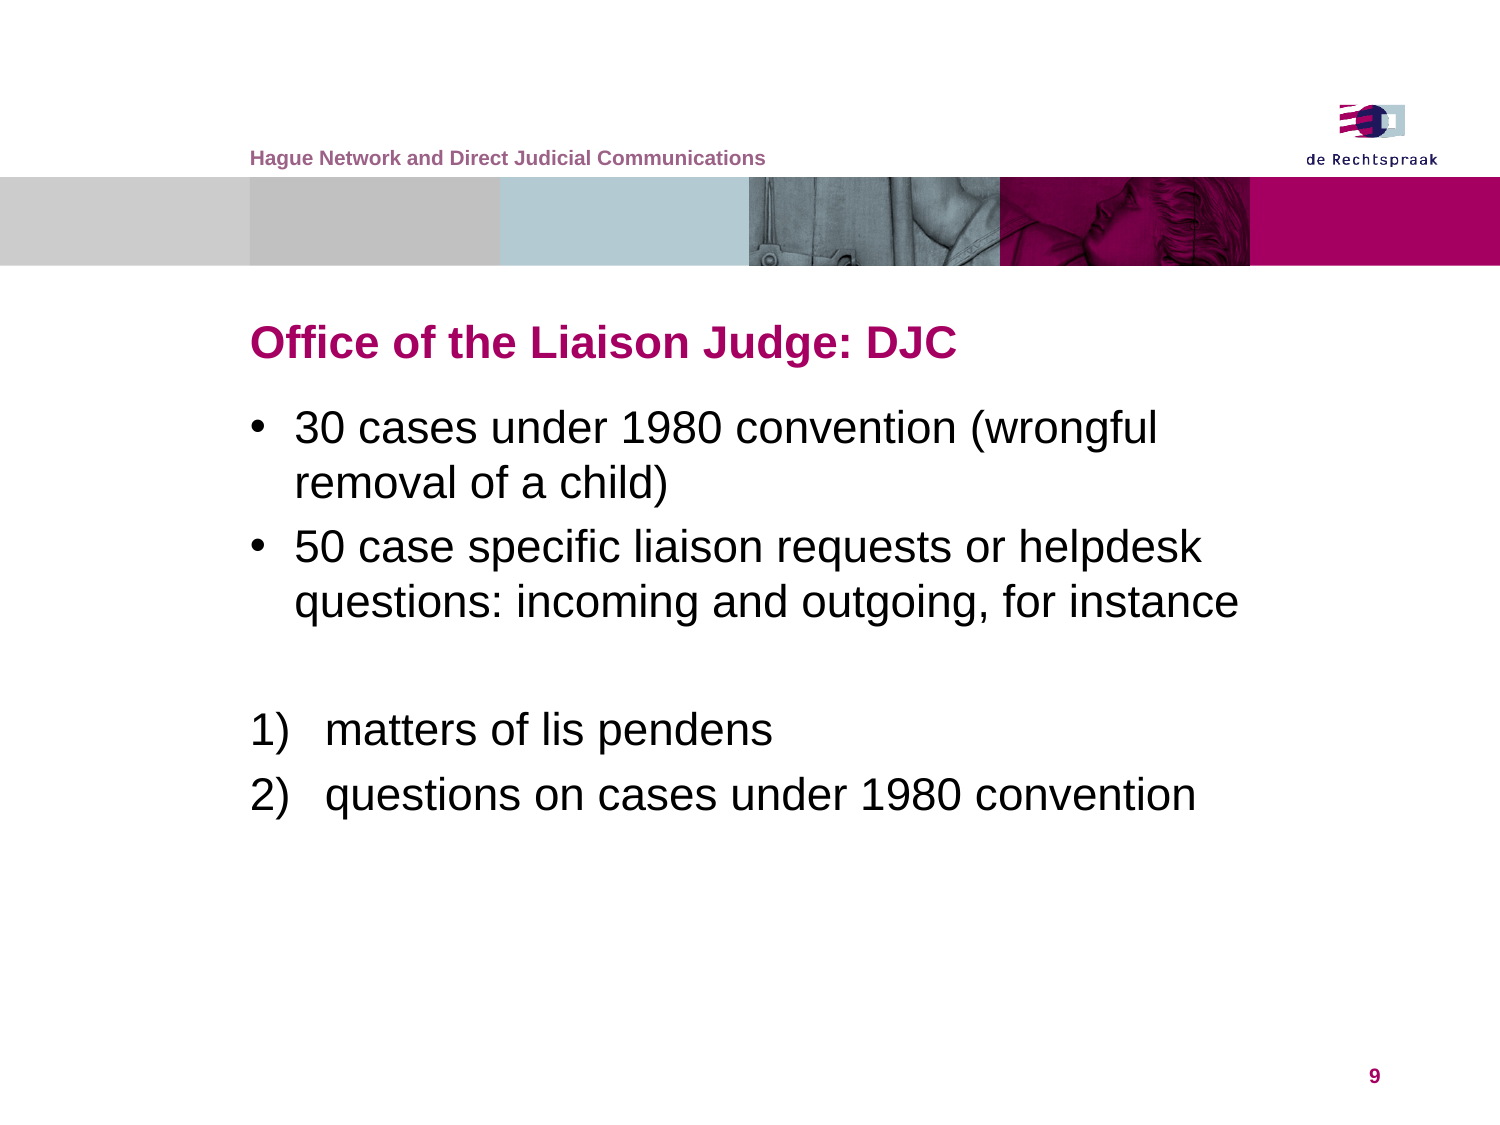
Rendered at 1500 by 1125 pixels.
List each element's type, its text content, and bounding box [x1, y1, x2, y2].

picture [749, 177, 1250, 266]
footer Hague Network and Direct Judicial Communications [249, 141, 1250, 170]
title Office of the Liaison Judge: DJC [249, 312, 1250, 397]
picture [1290, 88, 1454, 167]
slide_number 9 [1345, 1062, 1405, 1091]
list 30 cases under 1980 convention (wrongful removal of a child) 50 case specific liaison requests or helpdesk questions: incoming and outgoing, for instance matters of lis pendens questions on cases under 1980 convention [249, 397, 1297, 1007]
